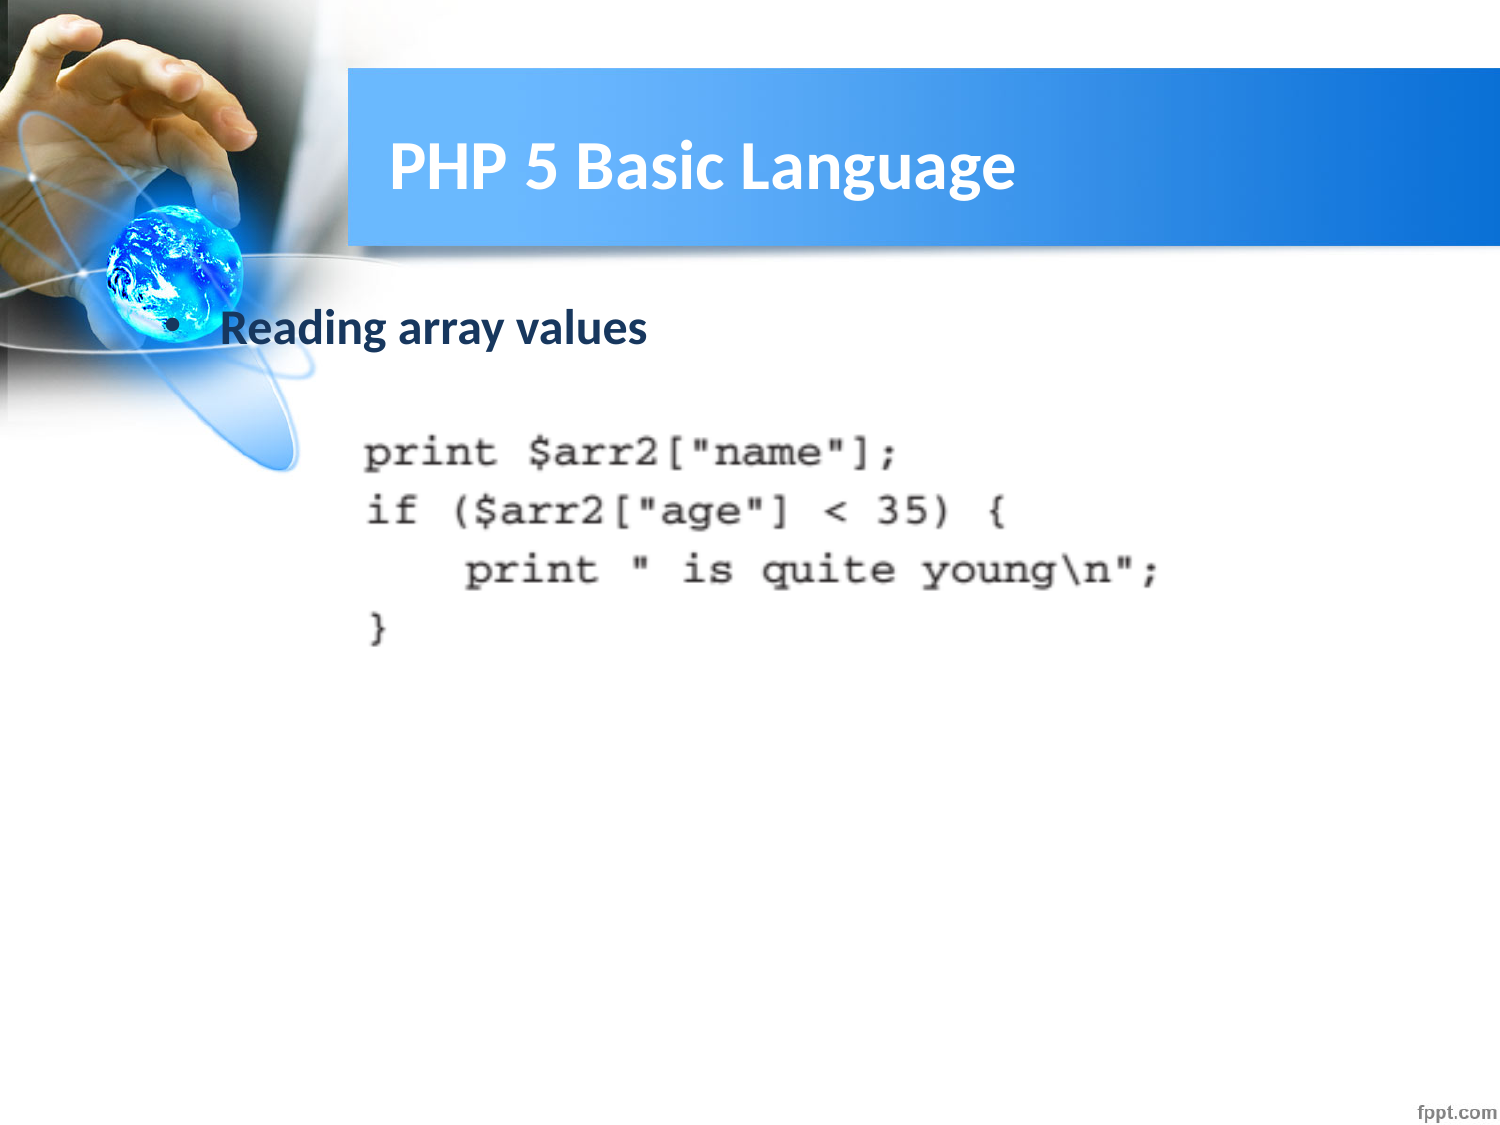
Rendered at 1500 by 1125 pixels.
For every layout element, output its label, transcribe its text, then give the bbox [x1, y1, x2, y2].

list Reading array values [148, 286, 1477, 1039]
title PHP 5 Basic Language [374, 111, 1452, 212]
picture [0, 0, 1500, 1125]
